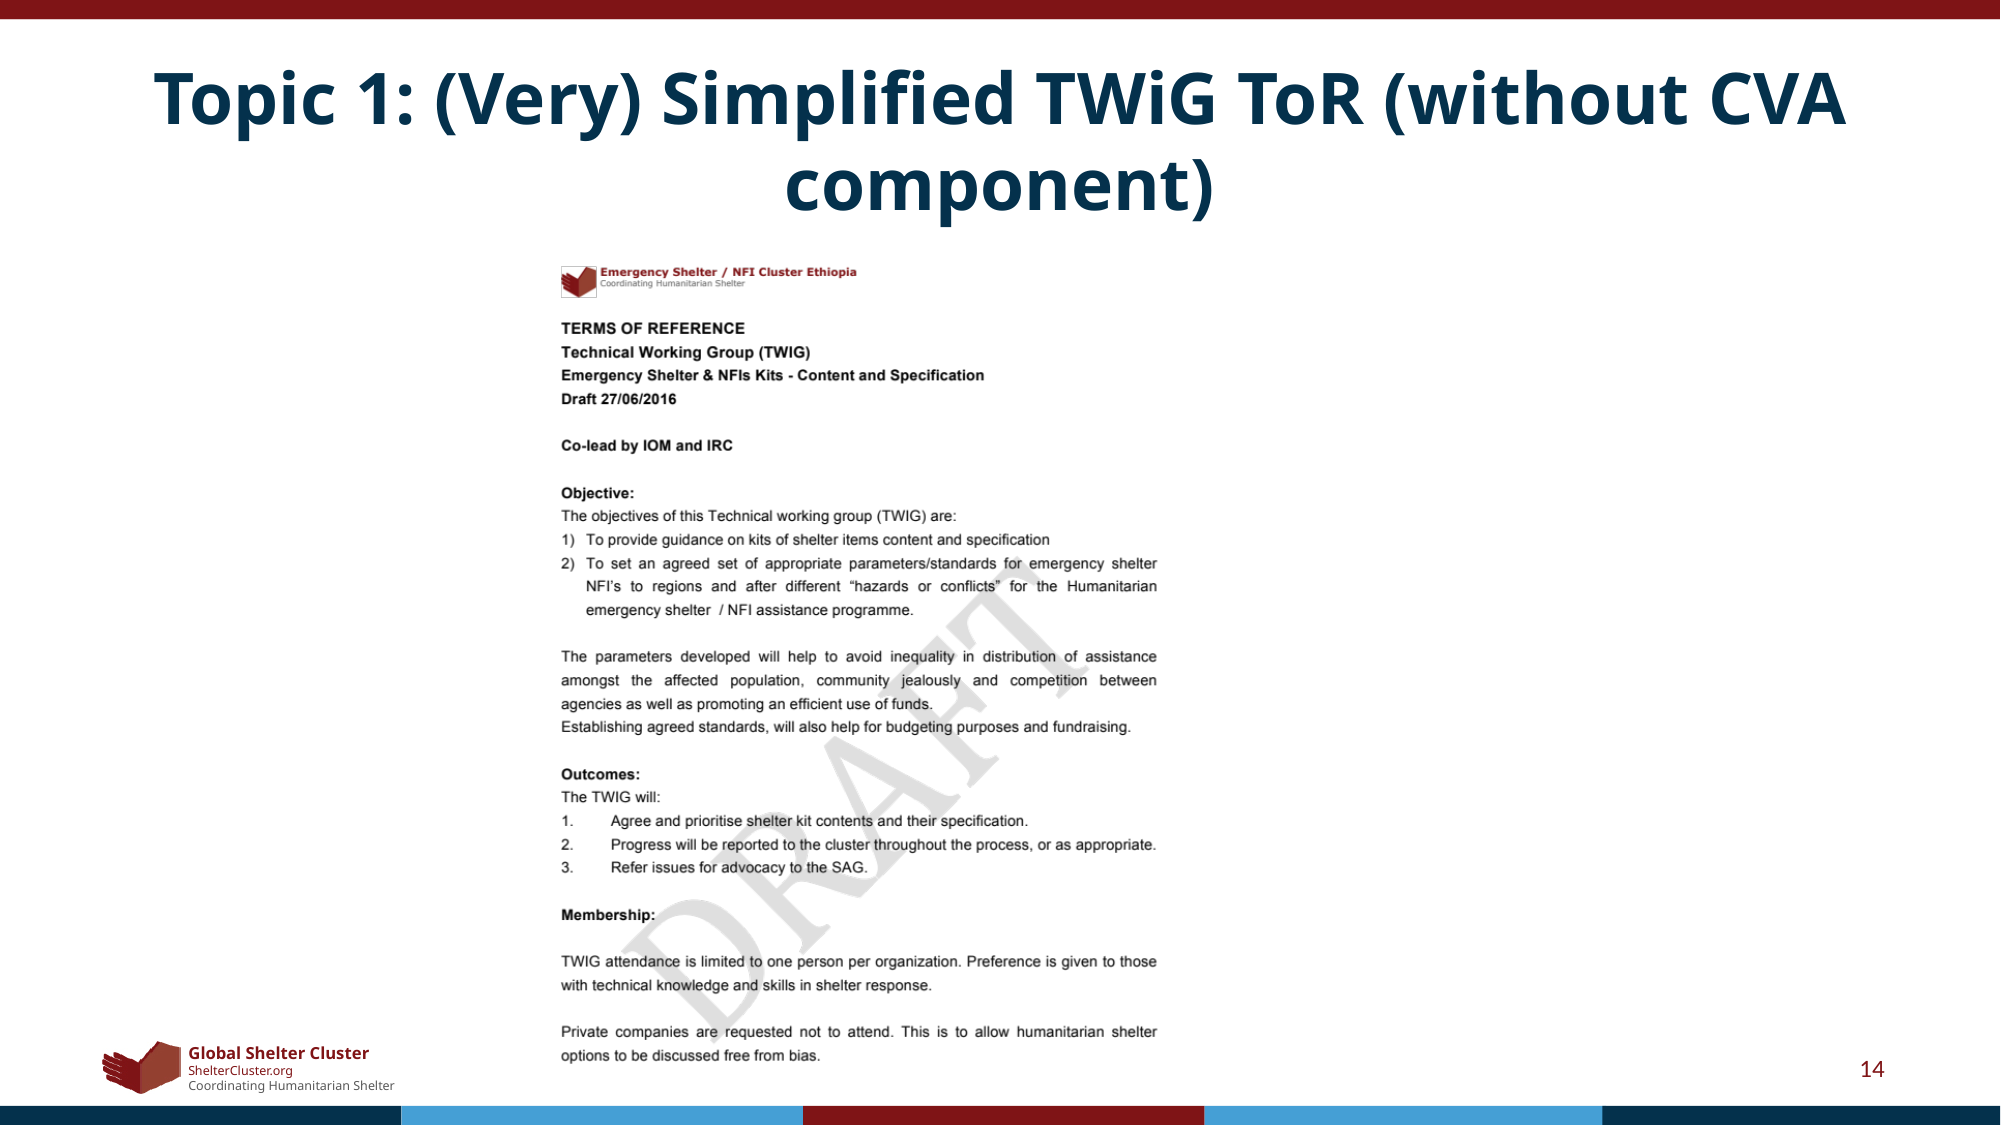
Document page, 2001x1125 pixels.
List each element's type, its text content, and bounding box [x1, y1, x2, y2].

picture [437, 216, 1256, 1125]
title Topic 1: (Very) Simplified TWiG ToR (without CVA component) [99, 45, 1900, 233]
picture [102, 1041, 181, 1094]
slide_number 14 [1433, 1037, 1900, 1098]
